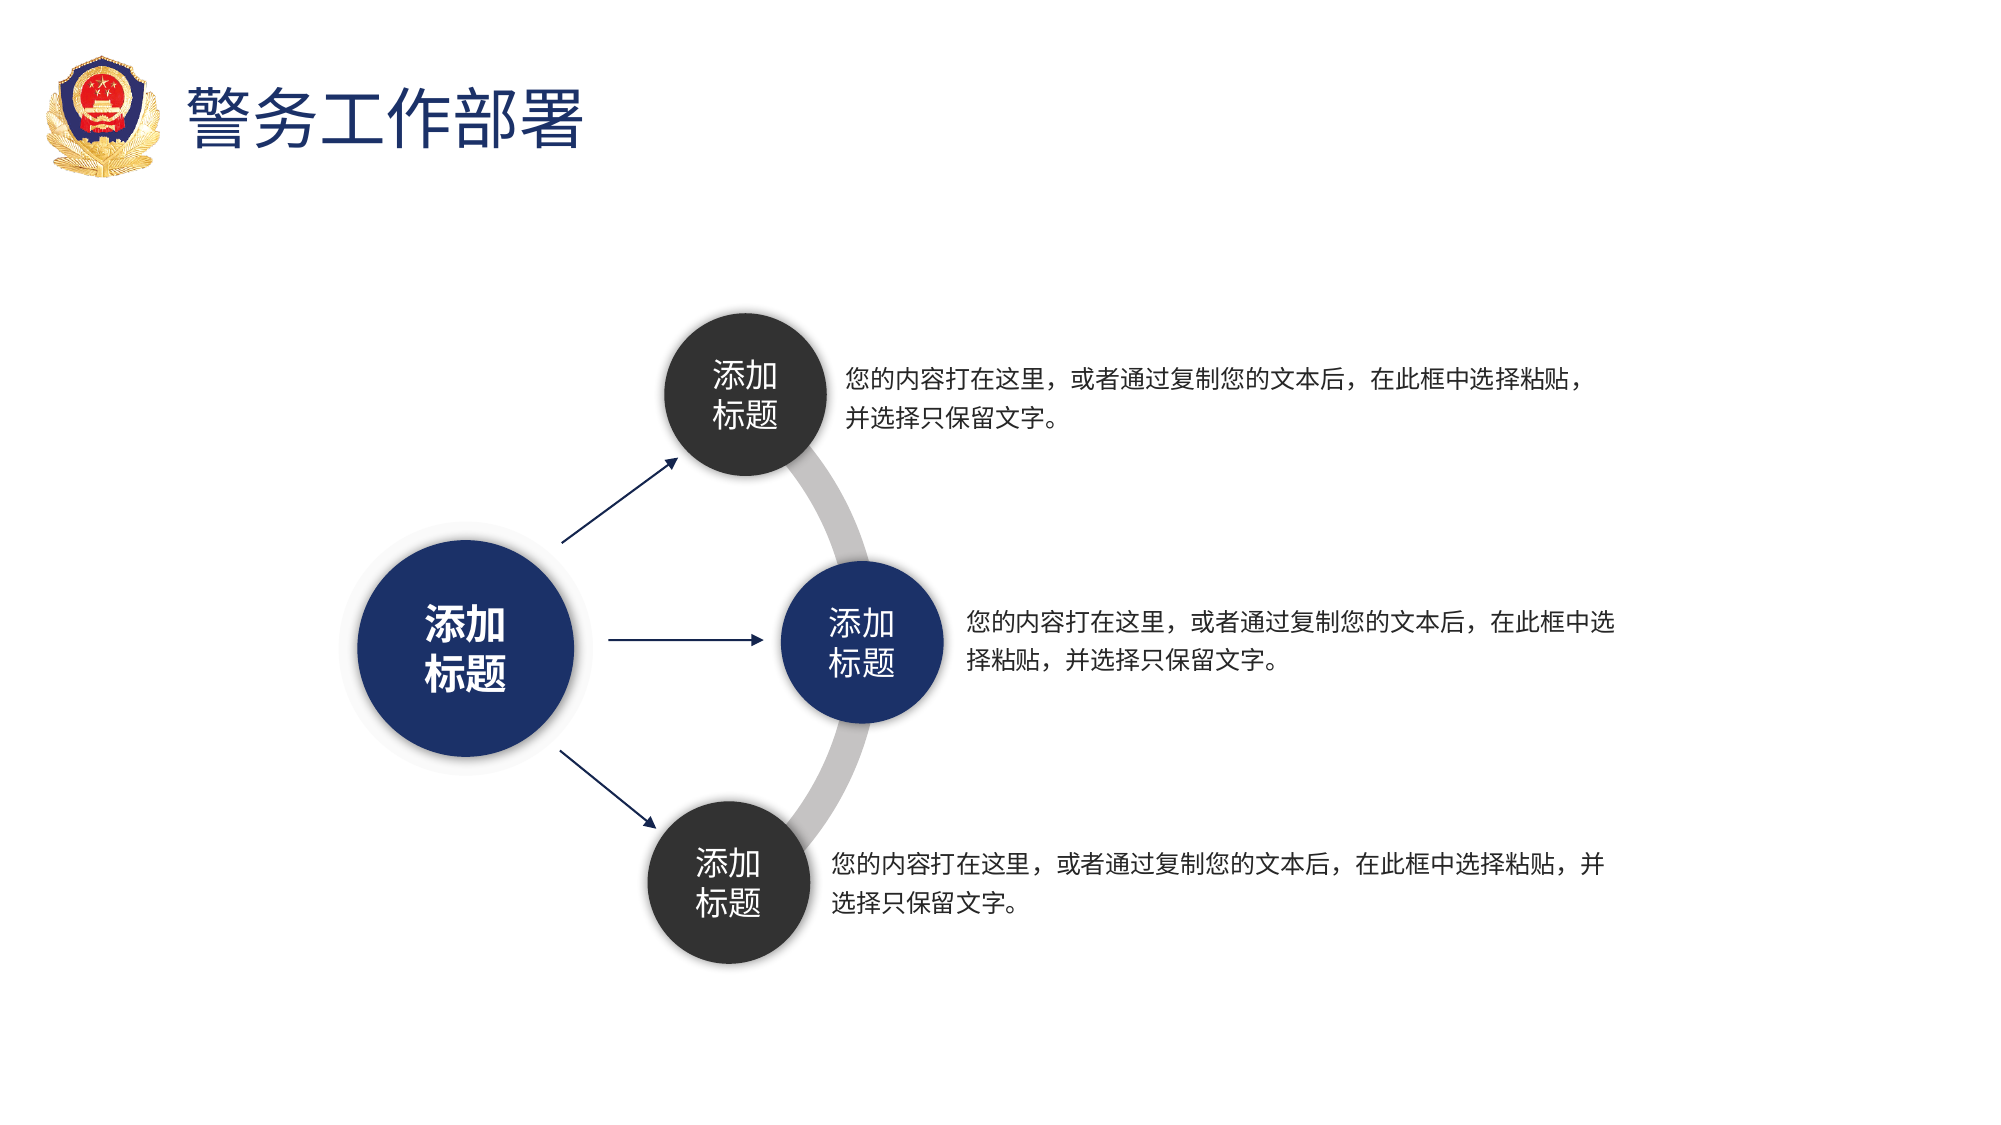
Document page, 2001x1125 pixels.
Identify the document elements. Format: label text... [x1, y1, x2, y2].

text_box 您的内容打在这里，或者通过复制您的文本后，在此框中选择粘贴，并选择只保留文字。 [944, 832, 1626, 926]
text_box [32, 42, 825, 186]
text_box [338, 313, 944, 964]
text_box 您的内容打在这里，或者通过复制您的文本后，在此框中选择粘贴，并选择只保留文字。 [944, 346, 1626, 440]
text_box 您的内容打在这里，或者通过复制您的文本后，在此框中选择粘贴，并选择只保留文字。 [951, 589, 1650, 683]
